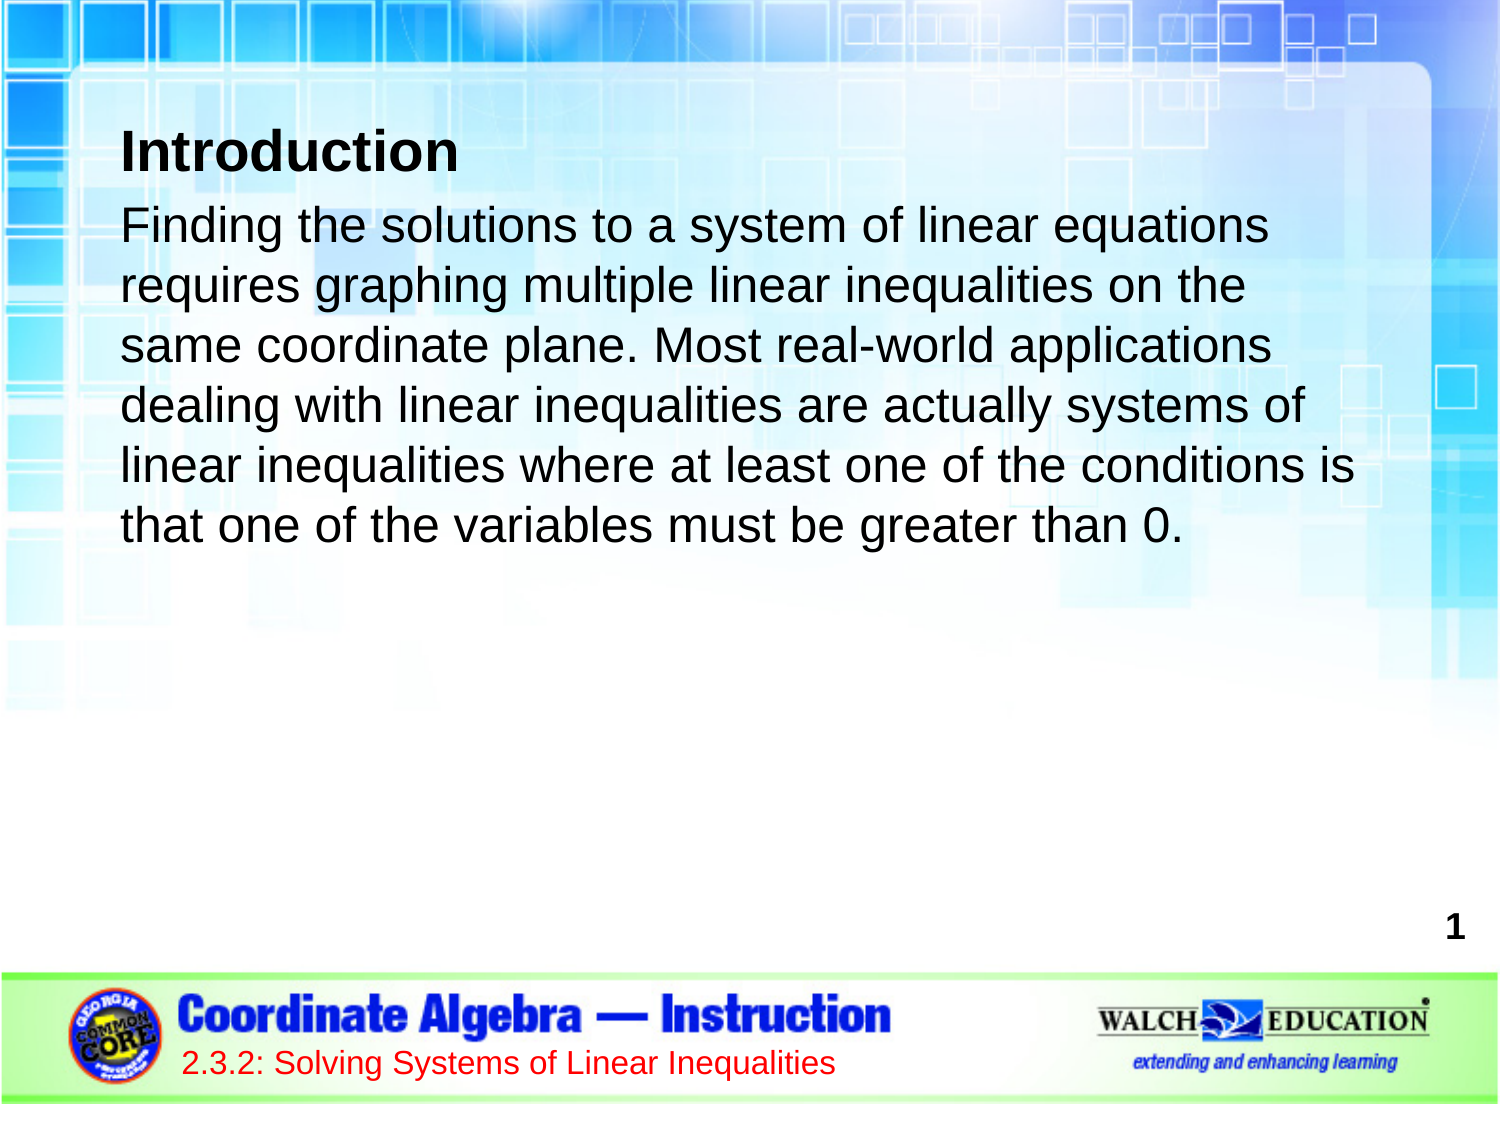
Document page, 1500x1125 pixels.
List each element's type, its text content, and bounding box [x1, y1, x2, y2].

slide_number 1 [1361, 901, 1481, 949]
list 2.3.2: Solving Systems of Linear Inequalities [166, 1033, 1074, 1078]
picture [1, 0, 1500, 1104]
subtitle Introduction Finding the solutions to a system of linear equations requires graphing multiple linear inequalities on the same coordinate plane. Most real-world applications dealing with linear inequalities are actually systems of linear inequalities where at least one of the conditions is that one of the variables must be greater than 0. [105, 105, 1394, 925]
